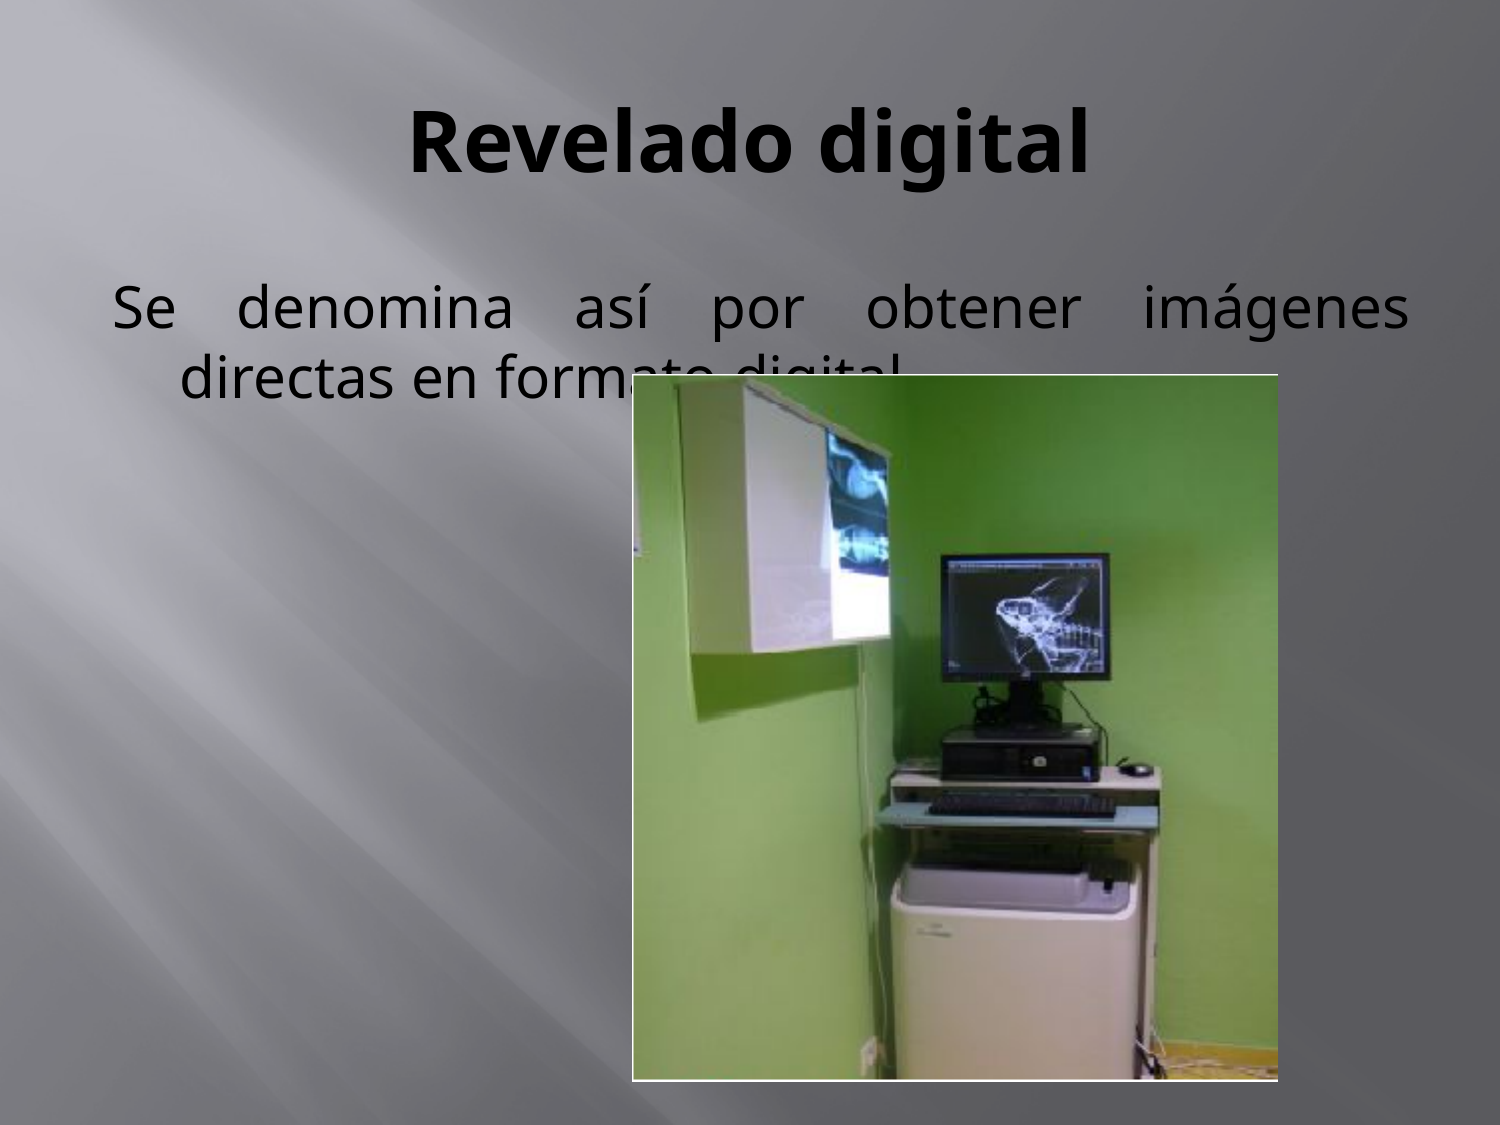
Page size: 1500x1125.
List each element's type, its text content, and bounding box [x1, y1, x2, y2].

list Se denomina así por obtener imágenes directas en formato digital [75, 262, 1425, 1035]
title Revelado digital [75, 45, 1425, 233]
picture [632, 374, 1278, 1082]
